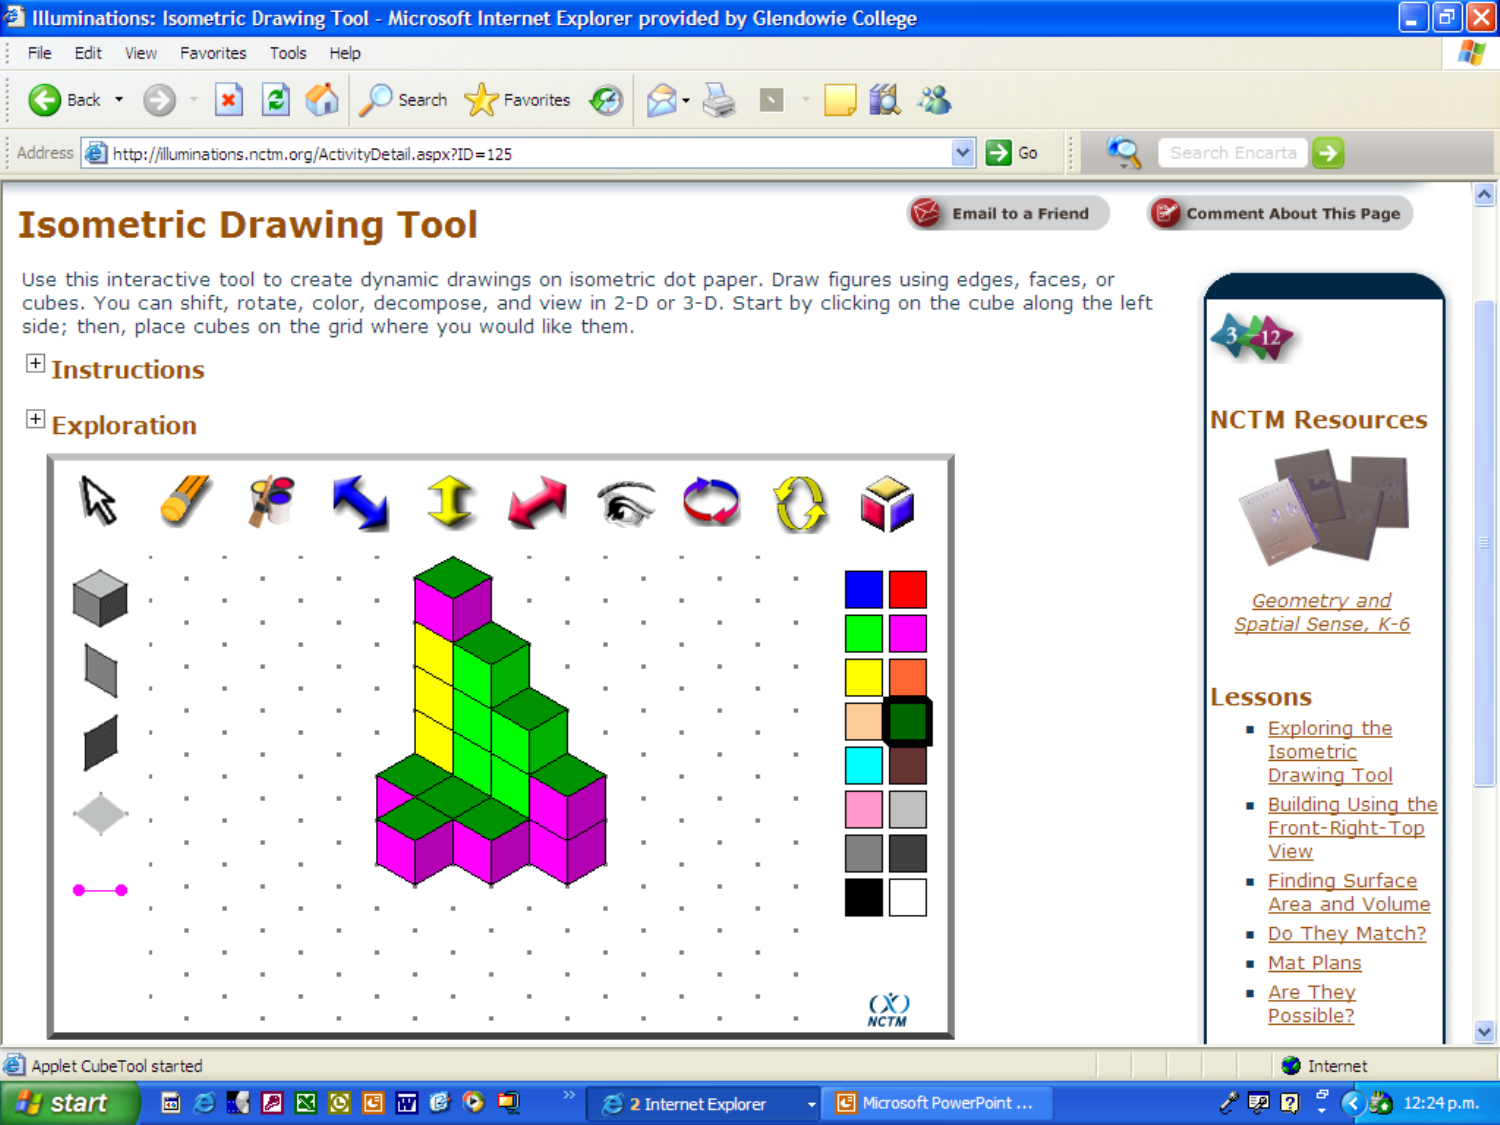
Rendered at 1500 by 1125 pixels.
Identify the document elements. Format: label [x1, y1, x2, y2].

list [0, 0, 1500, 1125]
